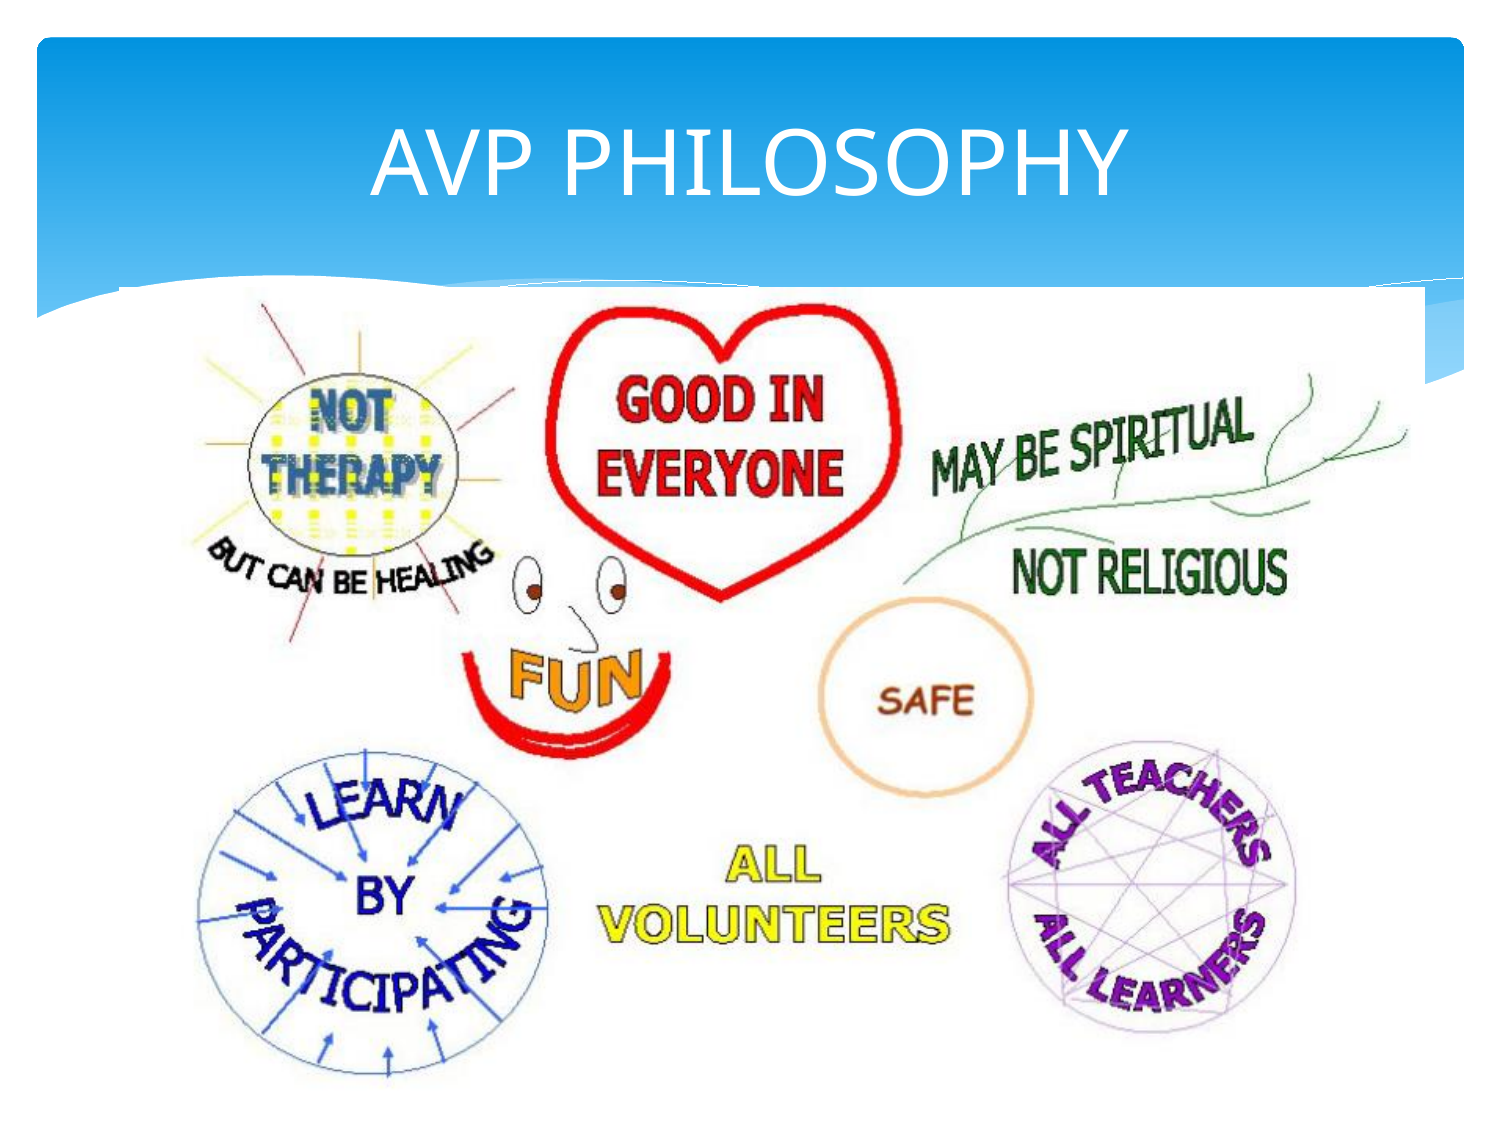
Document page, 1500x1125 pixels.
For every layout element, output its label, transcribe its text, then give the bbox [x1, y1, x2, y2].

title AVP PHILOSOPHY [75, 55, 1425, 261]
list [119, 286, 1426, 1095]
